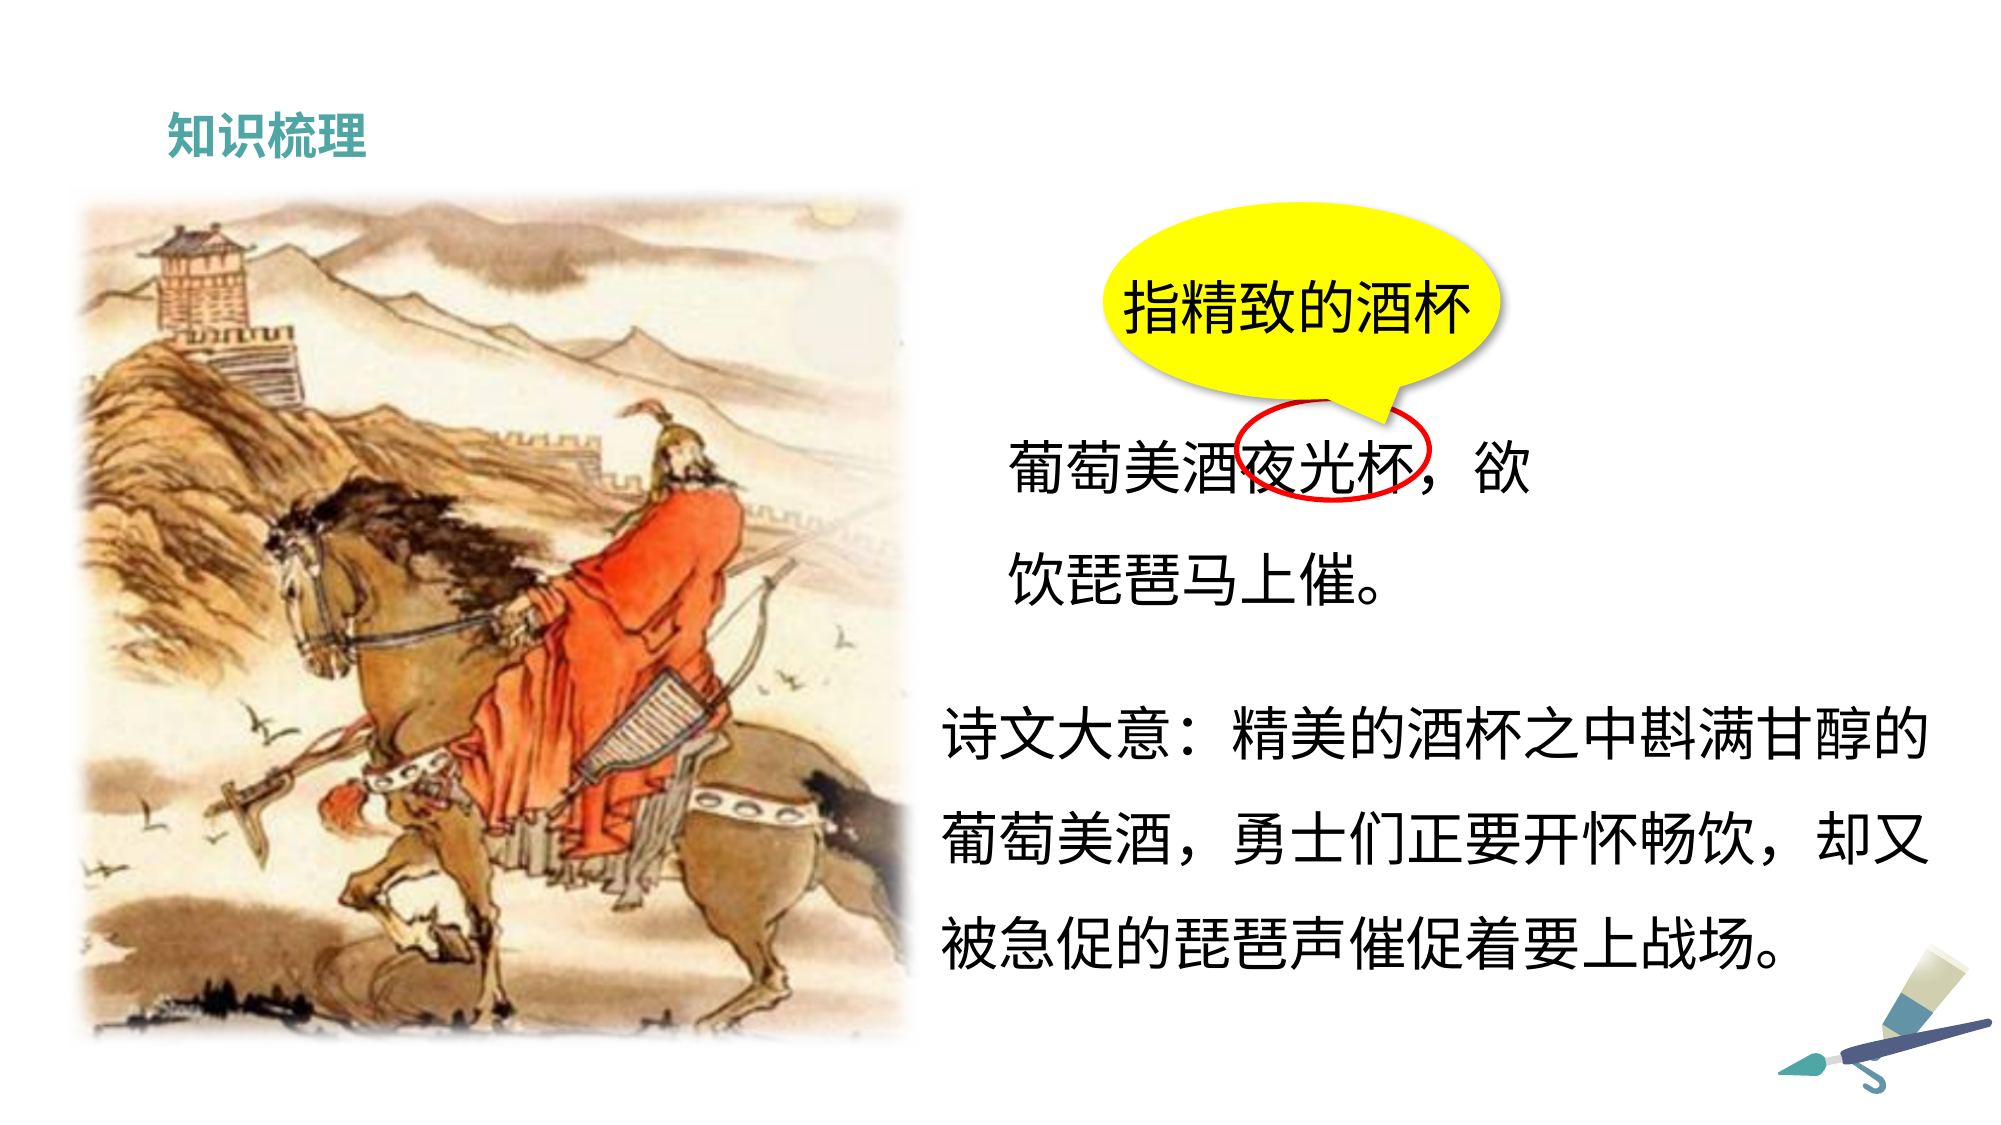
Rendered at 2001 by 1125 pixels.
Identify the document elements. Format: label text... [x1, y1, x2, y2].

picture [68, 186, 919, 1047]
text_box 葡萄美酒夜光杯，欲饮琵琶马上催。 [1029, 418, 1567, 586]
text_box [1811, 945, 1974, 1125]
text_box 指精致的酒杯 [1107, 263, 1500, 349]
text_box 知识梳理 [152, 97, 383, 172]
text_box 诗文大意：精美的酒杯之中斟满甘醇的葡萄美酒，勇士们正要开怀畅饮，却又被急促的琵琶声催促着要上战场。 [961, 690, 1919, 952]
text_box [1118, 202, 1486, 263]
text_box [1103, 281, 1107, 321]
text_box [1235, 408, 1431, 502]
text_box [1128, 349, 1476, 425]
